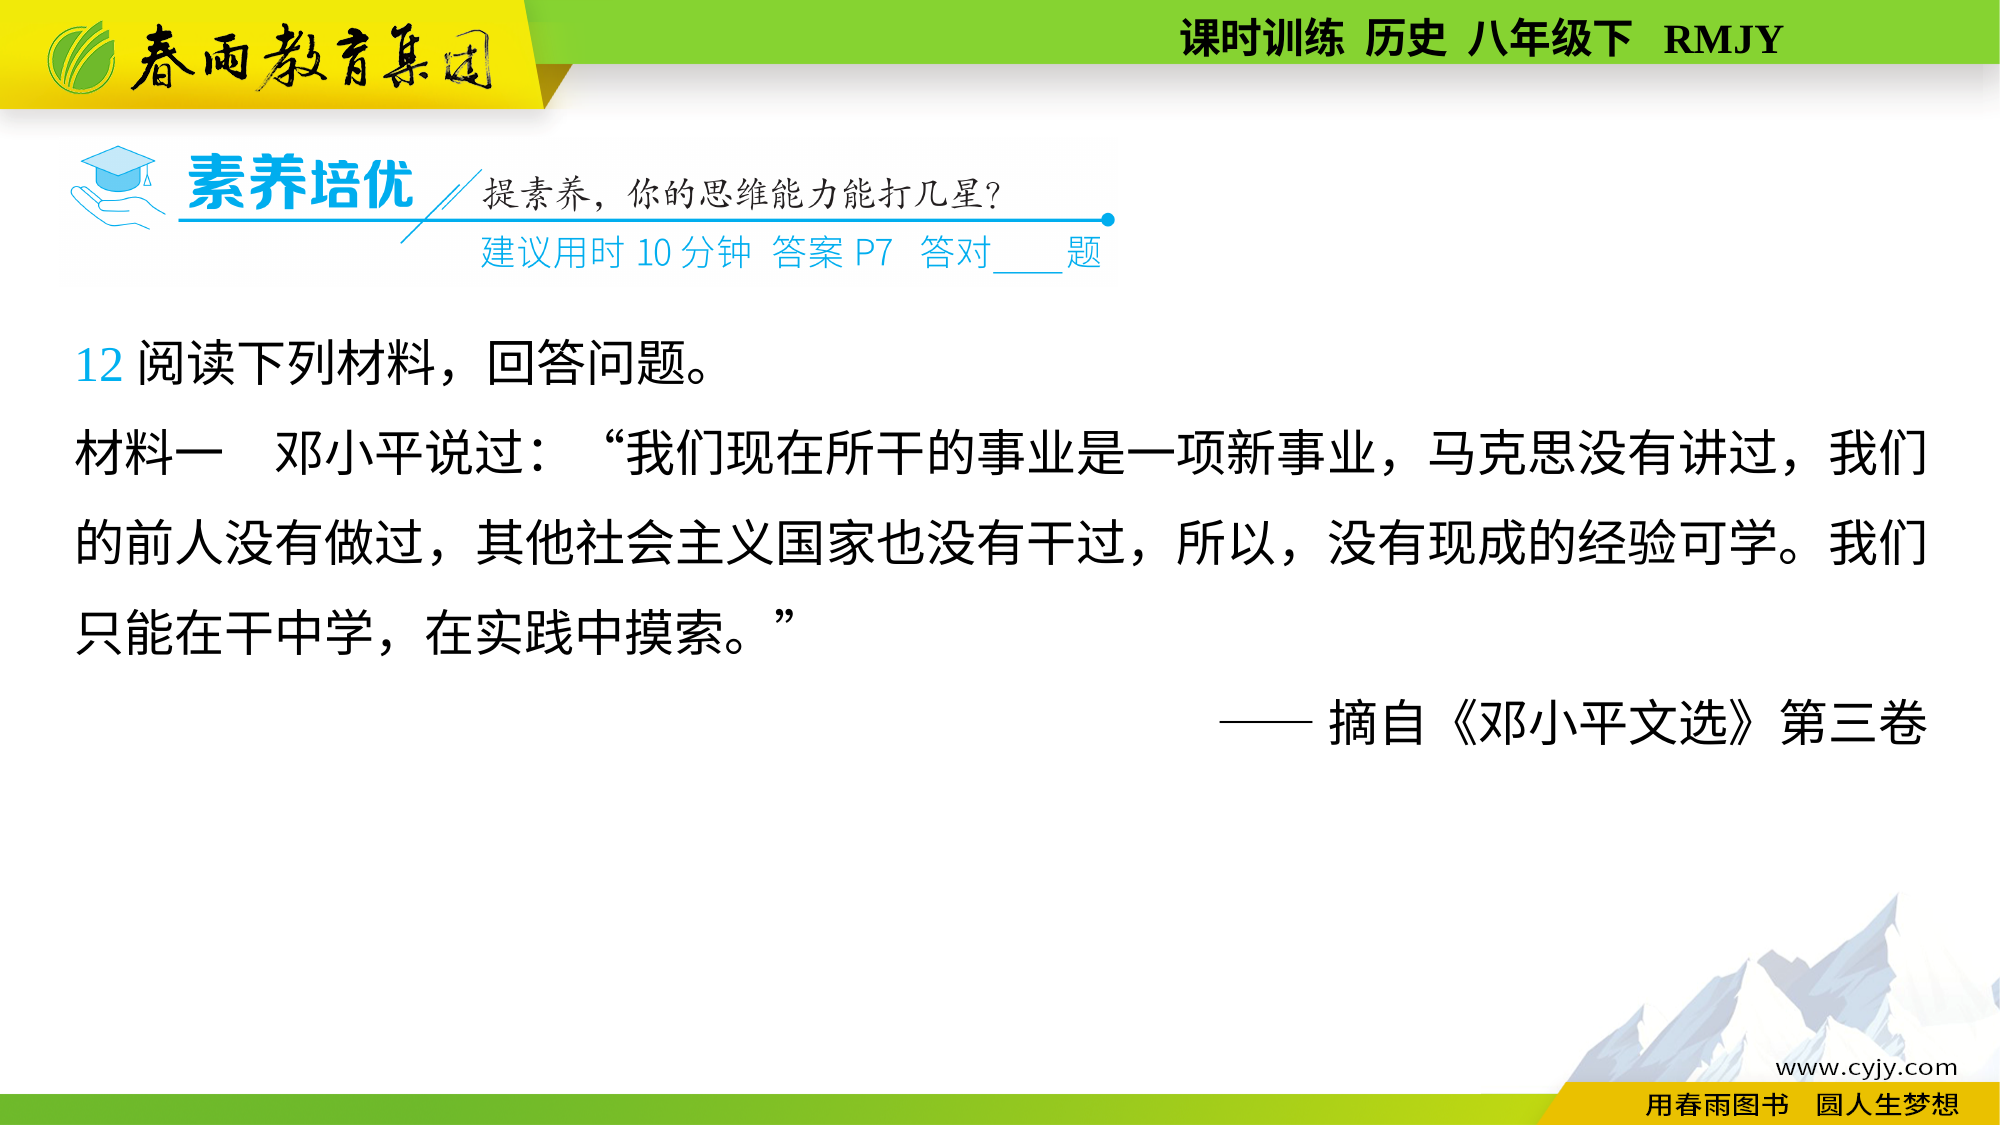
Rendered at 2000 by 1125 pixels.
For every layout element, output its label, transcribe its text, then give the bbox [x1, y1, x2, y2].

list 12阅读下列材料，回答问题。 材料一 邓小平说过：“我们现在所干的事业是一项新事业，马克思没有讲过，我们的前人没有做过，其他社会主义国家也没有干过，所以，没有现成的经验可学。我们只能在干中学，在实践中摸索。” ——摘自《邓小平文选》第三卷 [59, 293, 1944, 752]
picture [0, 0, 2000, 1125]
